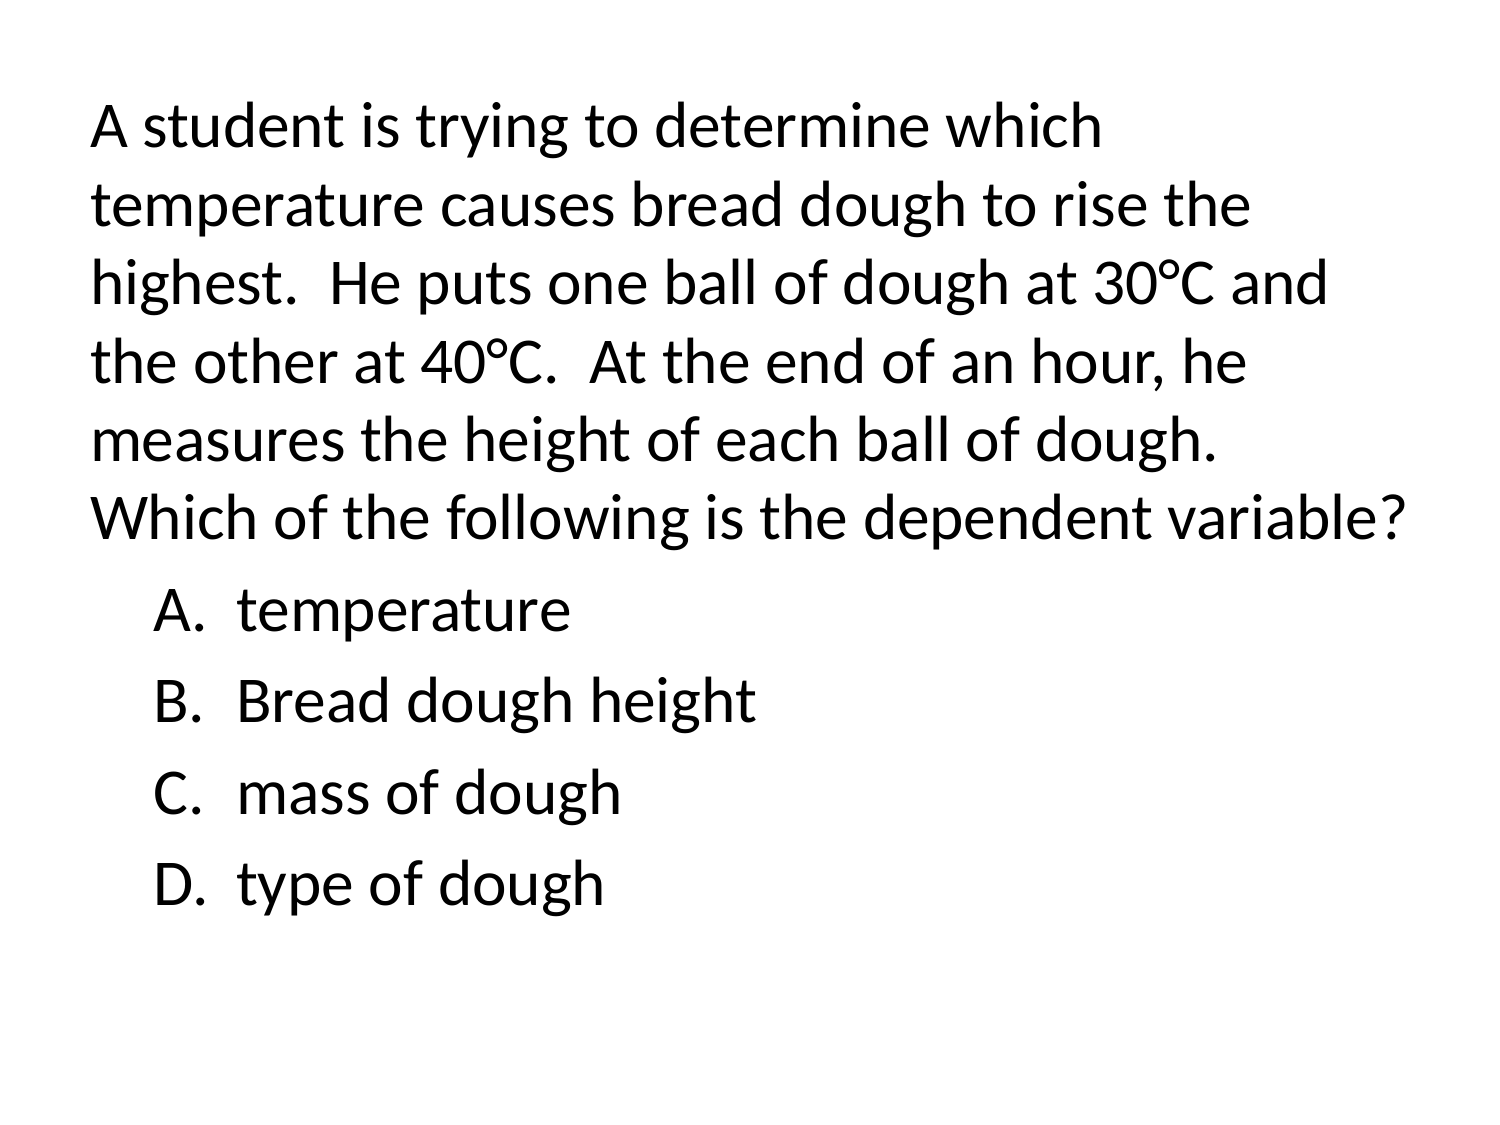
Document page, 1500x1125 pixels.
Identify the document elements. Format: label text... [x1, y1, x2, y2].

list A student is trying to determine which temperature causes bread dough to rise the highest. He puts one ball of dough at 30°C and the other at 40°C. At the end of an hour, he measures the height of each ball of dough. Which of the following is the dependent variable? temperature Bread dough height mass of dough type of dough [75, 75, 1425, 1005]
